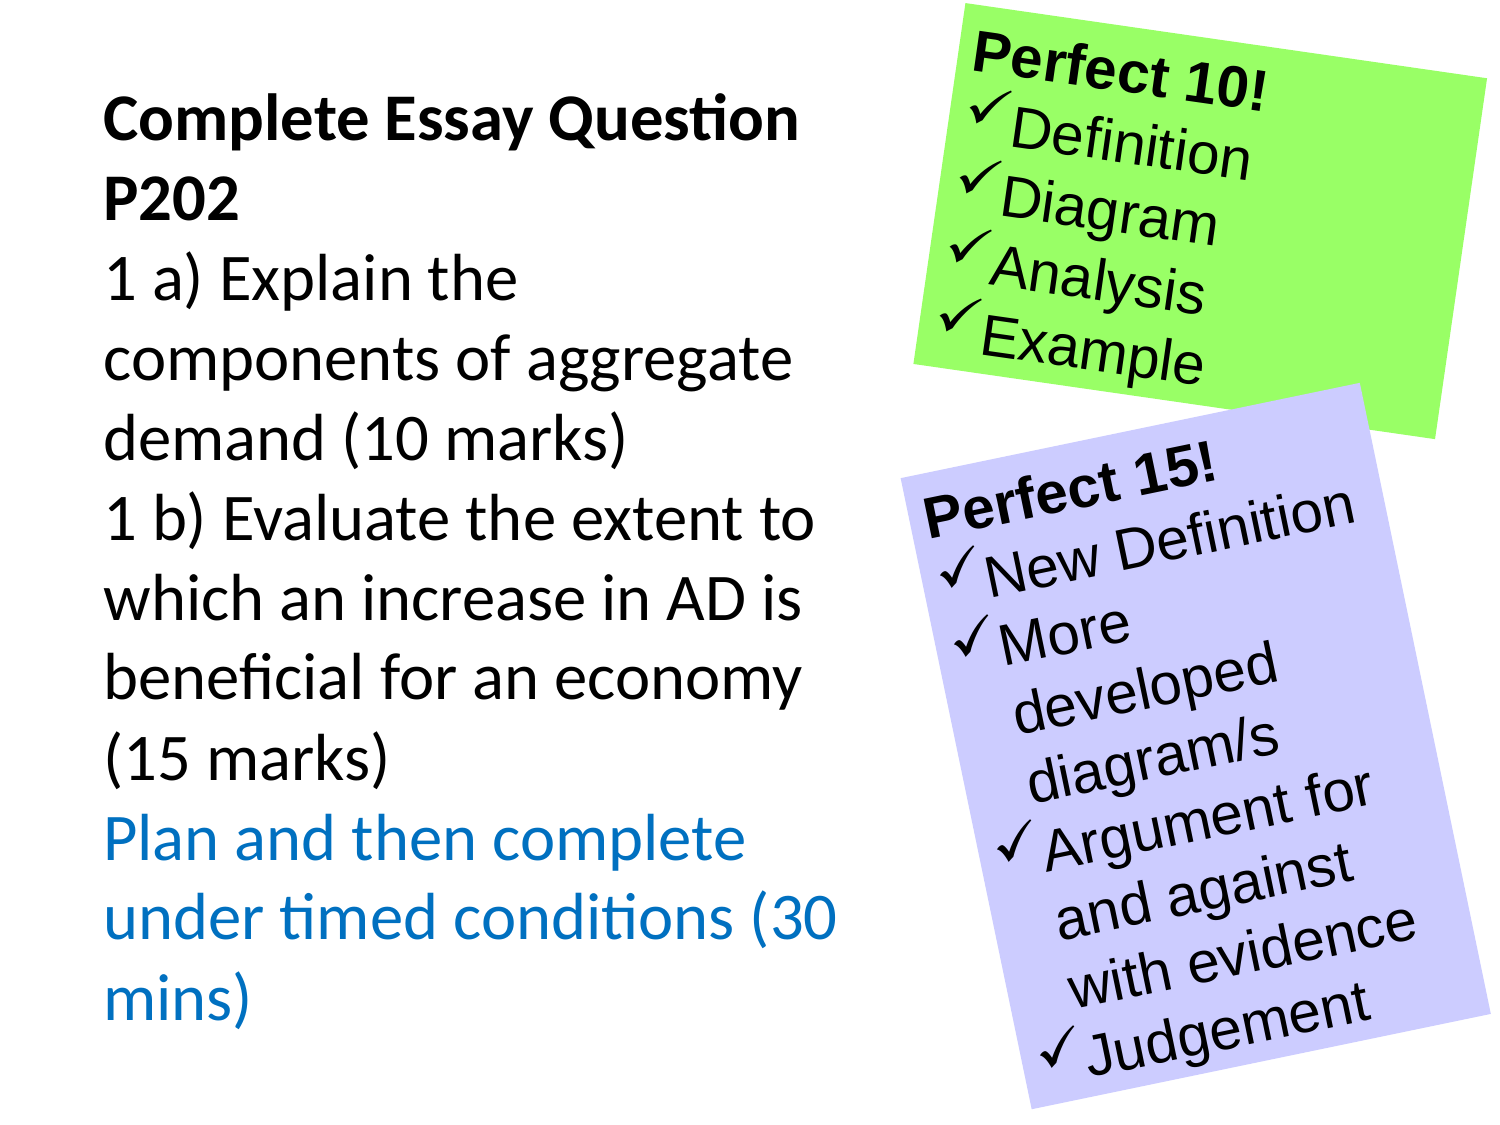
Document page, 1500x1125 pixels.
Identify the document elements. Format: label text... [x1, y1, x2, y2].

text_box Complete Essay Question P202 1 a) Explain the components of aggregate demand (10 marks) 1 b) Evaluate the extent to which an increase in AD is beneficial for an economy (15 marks) Plan and then complete under timed conditions (30 mins) [88, 66, 857, 1041]
text_box Perfect 15! New Definition More developed diagram/s Argument for and against with evidence Judgement [900, 382, 1491, 1110]
text_box Perfect 10! Definition Diagram Analysis Example [913, 3, 1488, 440]
